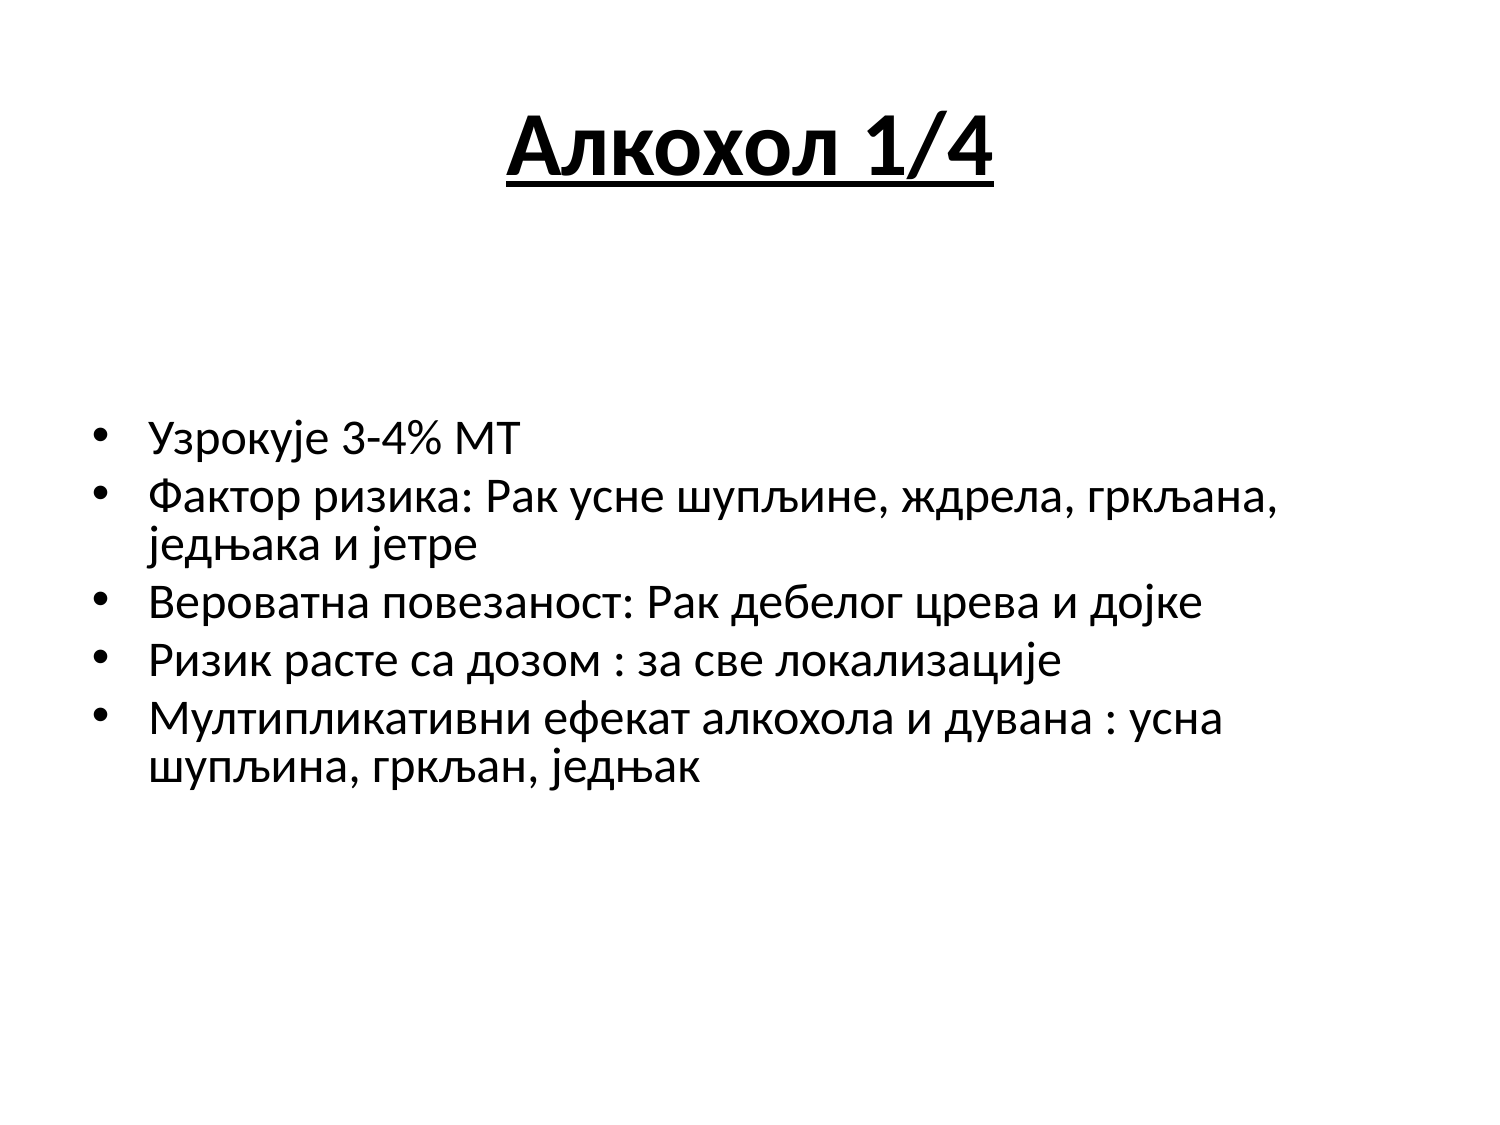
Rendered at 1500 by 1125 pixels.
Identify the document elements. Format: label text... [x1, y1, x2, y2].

list Узрокује 3-4% МТ Фактор ризика: Рак усне шупљине, ждрела, гркљана, једњака и јетре Вероватна повезаност: Рак дебелог црева и дојке Ризик расте са дозом : за све локализације Мултипликативни ефекат алкохола и дувана : усна шупљина, гркљан, једњак [76, 408, 1427, 998]
title Алкохол 1/4 [75, 45, 1425, 233]
